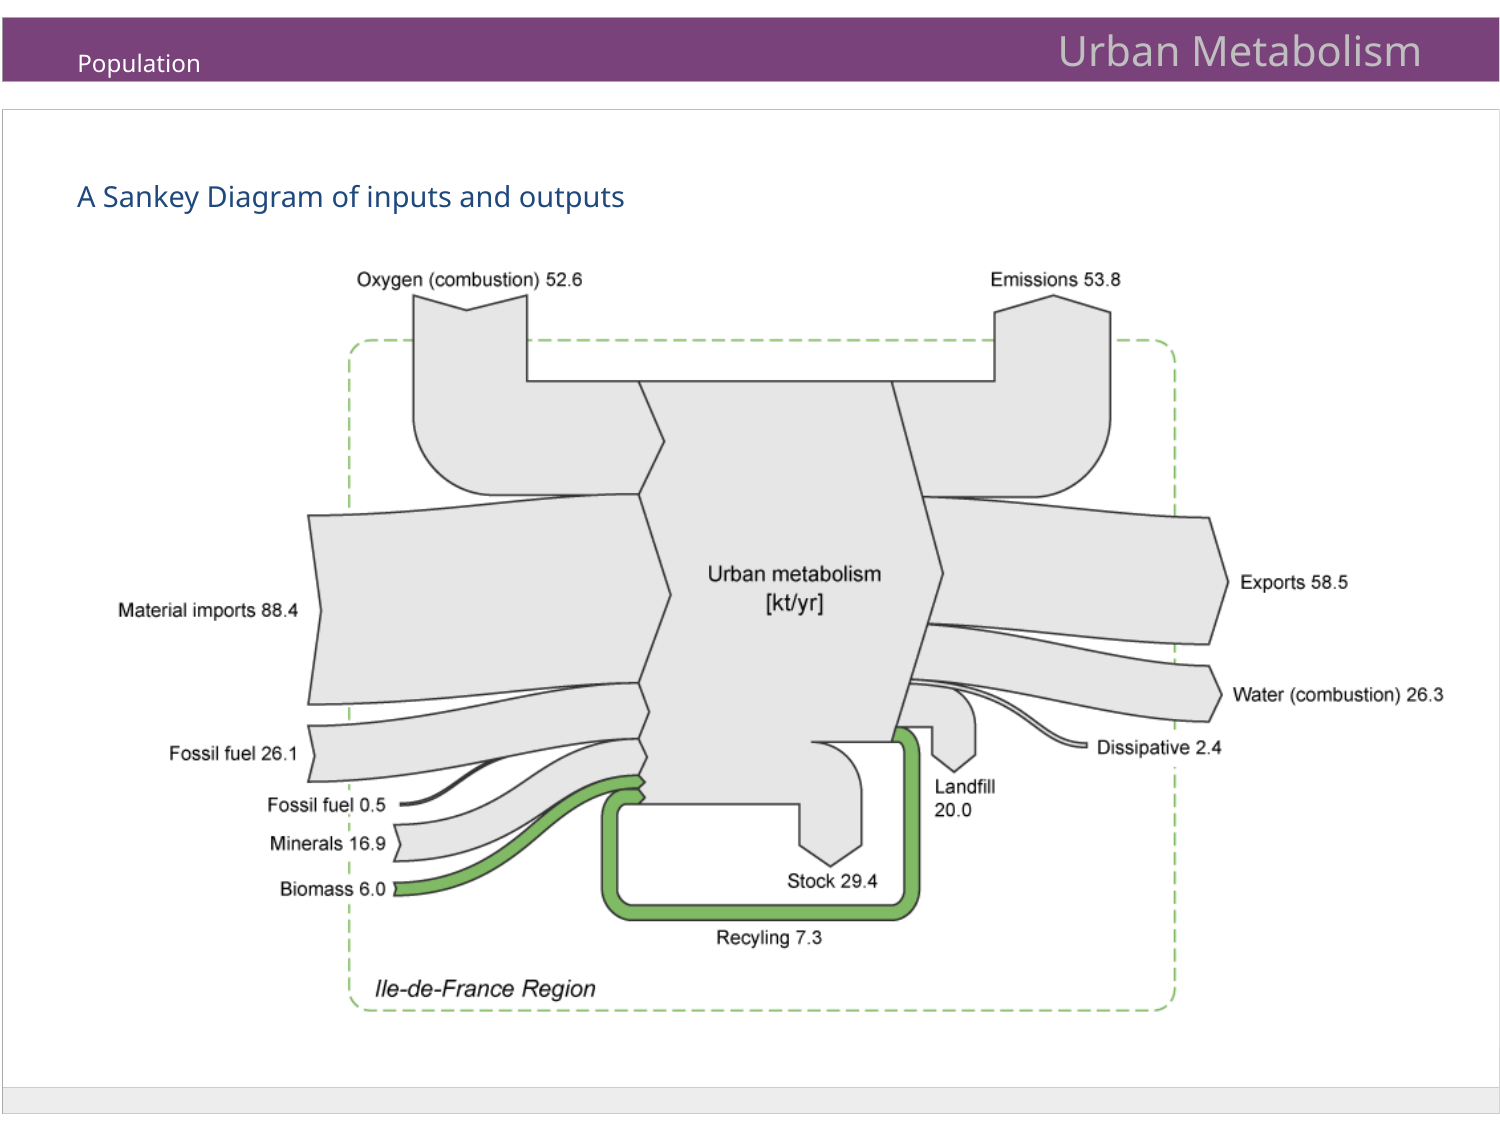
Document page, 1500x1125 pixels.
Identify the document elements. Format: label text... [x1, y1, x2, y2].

picture [0, 12, 1500, 1114]
text_box A Sankey Diagram of inputs and outputs [62, 137, 1275, 221]
title Urban Metabolism [587, 24, 1438, 75]
